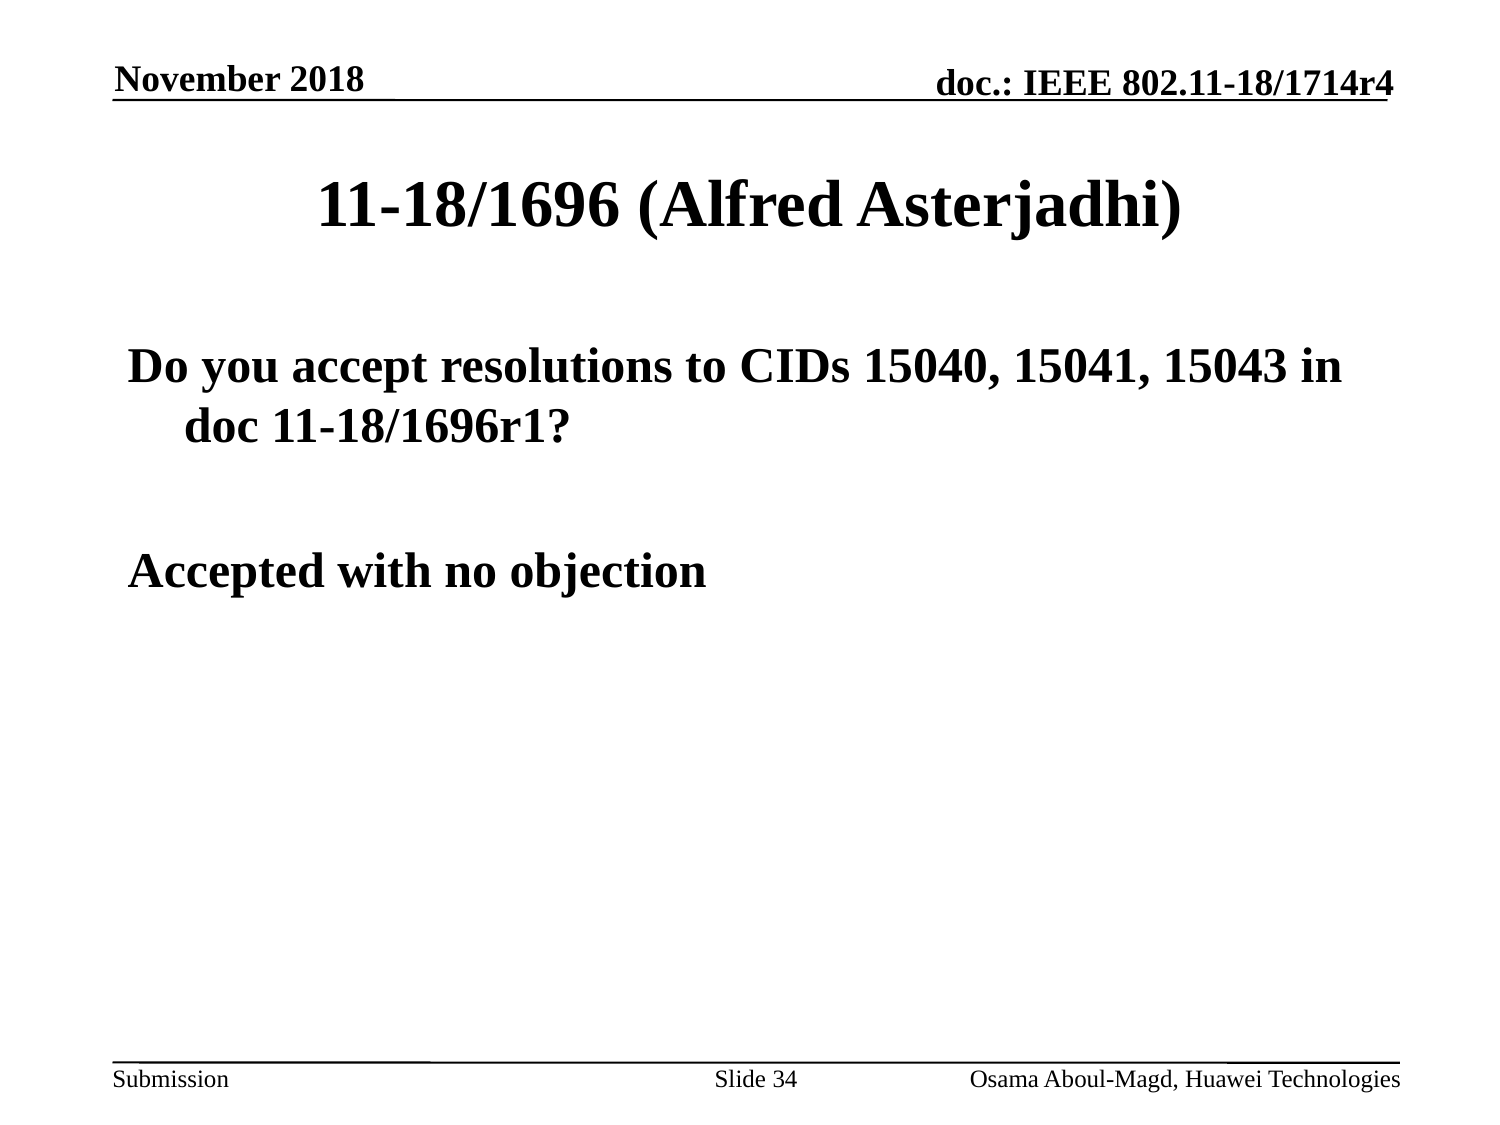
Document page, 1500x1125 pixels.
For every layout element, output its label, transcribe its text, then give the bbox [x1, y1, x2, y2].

slide_number Slide 34 [712, 1061, 800, 1123]
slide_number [114, 54, 423, 100]
footer Osama Aboul-Magd, Huawei Technologies [878, 1061, 1402, 1093]
list Do you accept resolutions to CIDs 15040, 15041, 15043 in doc 11-18/1696r1? Accepted with no objection [112, 324, 1388, 1000]
title 11-18/1696 (Alfred Asterjadhi) [112, 112, 1388, 288]
